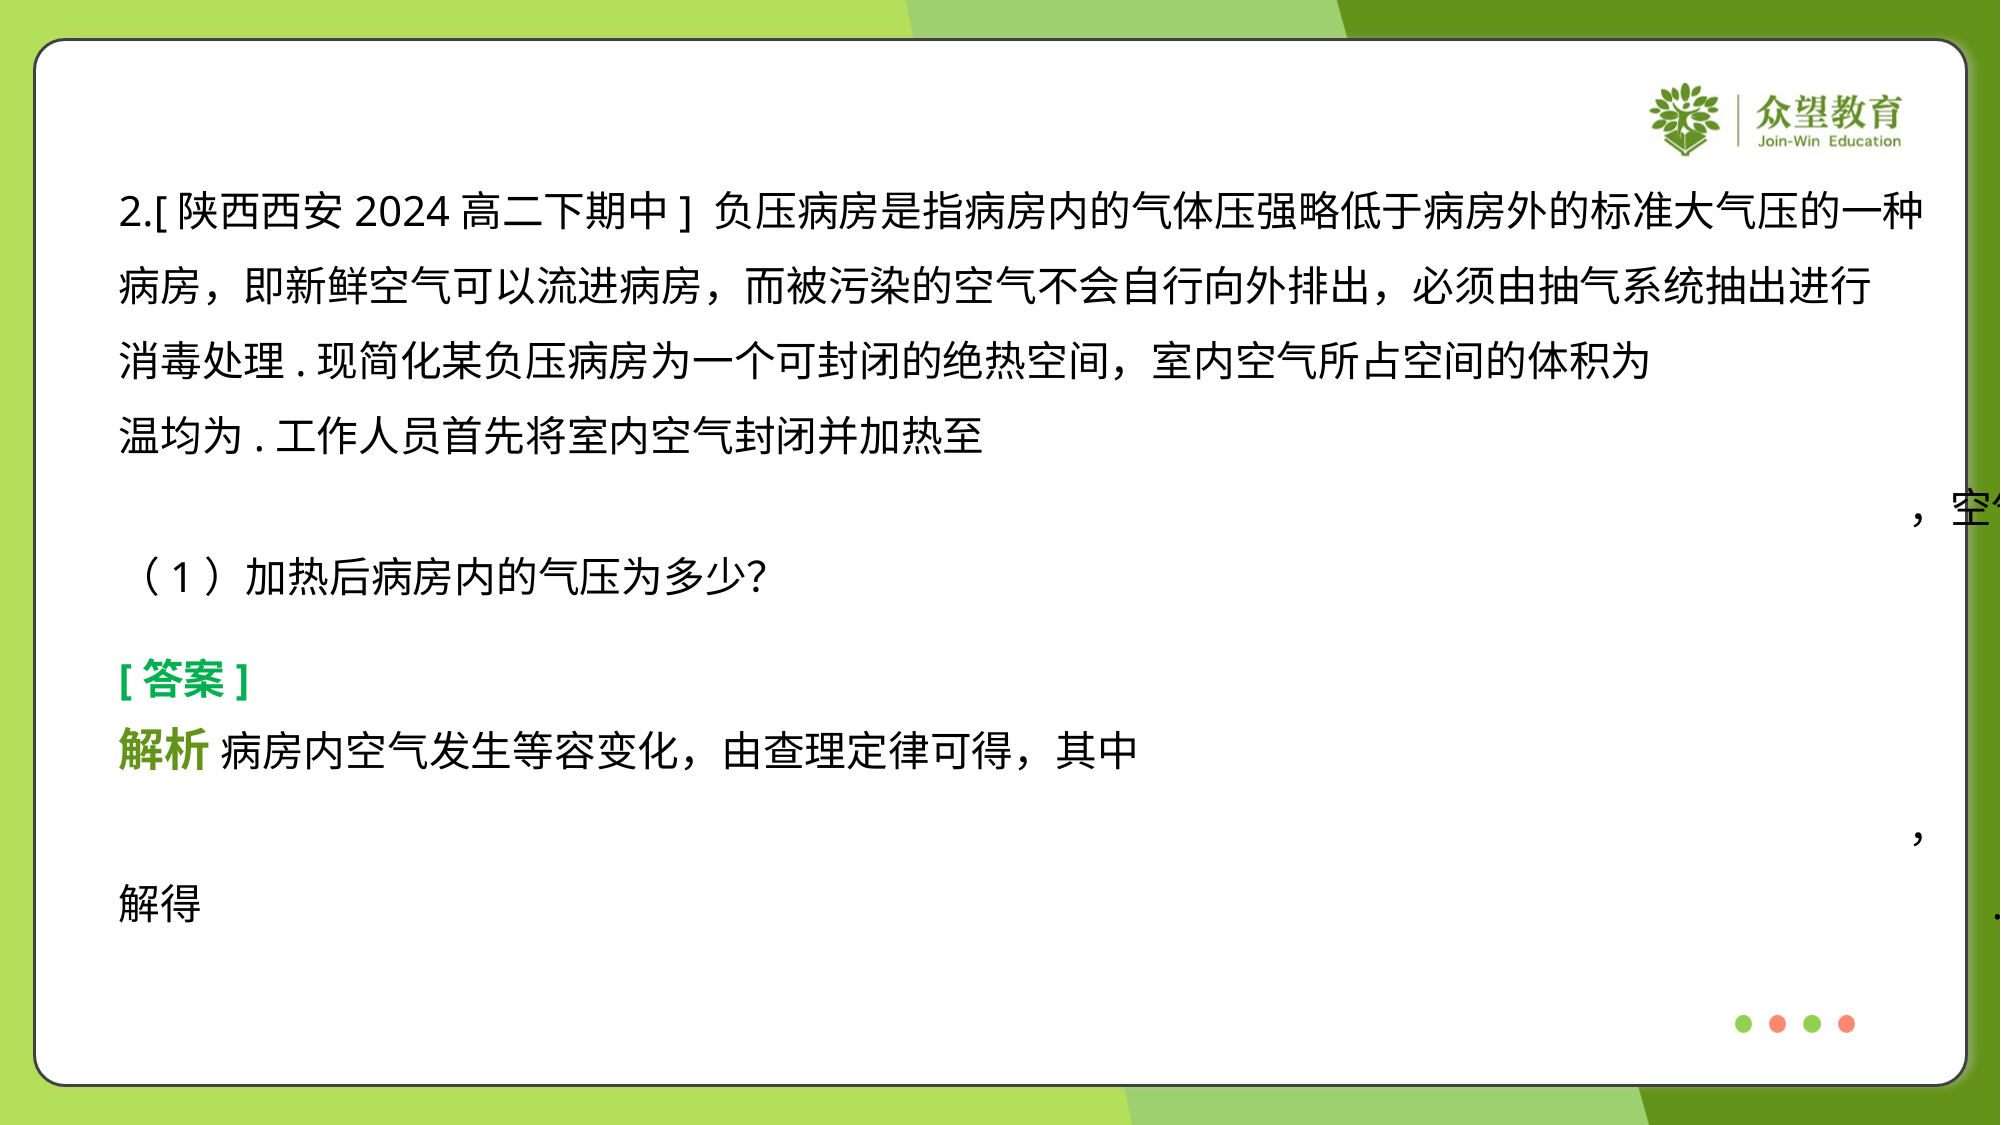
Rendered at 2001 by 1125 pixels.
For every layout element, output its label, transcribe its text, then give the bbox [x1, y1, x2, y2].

picture [0, 0, 2000, 1125]
text_box （1）加热后病房内的气压为多少？ [118, 525, 1883, 593]
